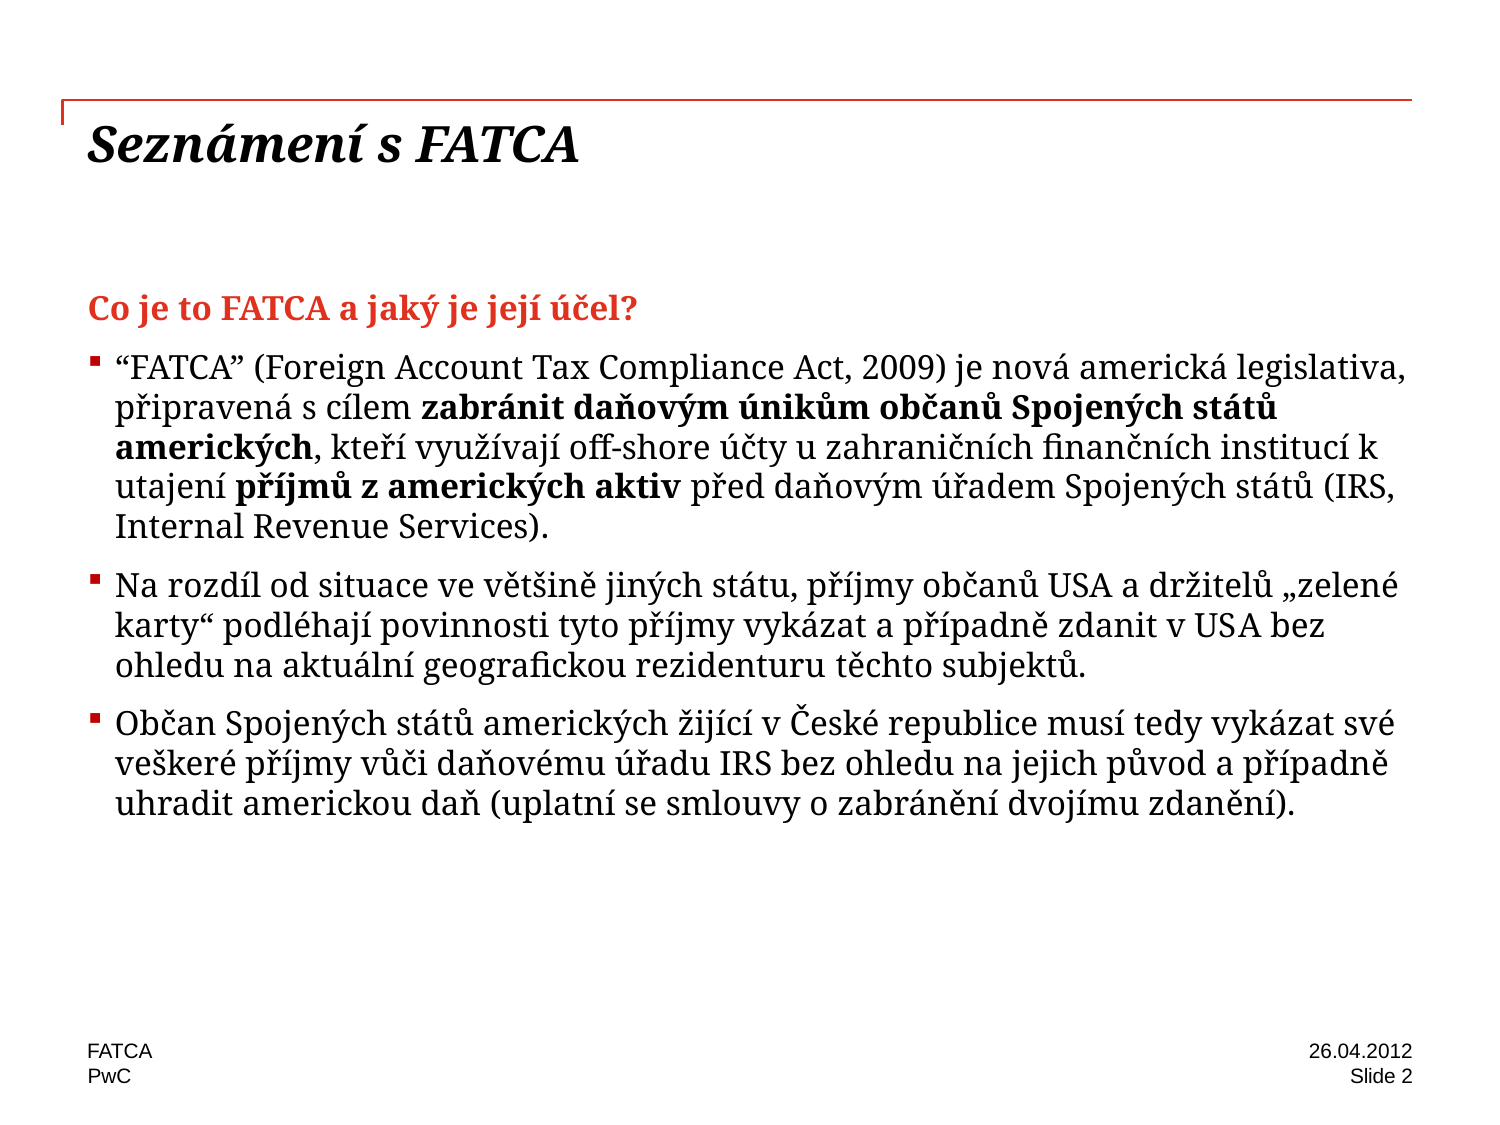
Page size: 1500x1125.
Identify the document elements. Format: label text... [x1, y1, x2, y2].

slide_number Slide 2 [1162, 1063, 1413, 1088]
list Co je to FATCA a jaký je její účel? “FATCA” (Foreign Account Tax Compliance Act, 2009) je nová americká legislativa, připravená s cílem zabránit daňovým únikům občanů Spojených států amerických, kteří využívají off-shore účty u zahraničních finančních institucí k utajení příjmů z amerických aktiv před daňovým úřadem Spojených států (IRS, Internal Revenue Services). Na rozdíl od situace ve většině jiných státu, příjmy občanů USA a držitelů „zelené karty“ podléhají povinnosti tyto příjmy vykázat a případně zdanit v USA bez ohledu na aktuální geografickou rezidenturu těchto subjektů. Občan Spojených států amerických žijící v České republice musí tedy vykázat své veškeré příjmy vůči daňovému úřadu IRS bez ohledu na jejich původ a případně uhradit americkou daň (uplatní se smlouvy o zabránění dvojímu zdanění). [87, 287, 1413, 1047]
footer FATCA [86, 1037, 950, 1063]
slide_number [1162, 1037, 1413, 1063]
title Seznámení s FATCA [87, 112, 1413, 263]
